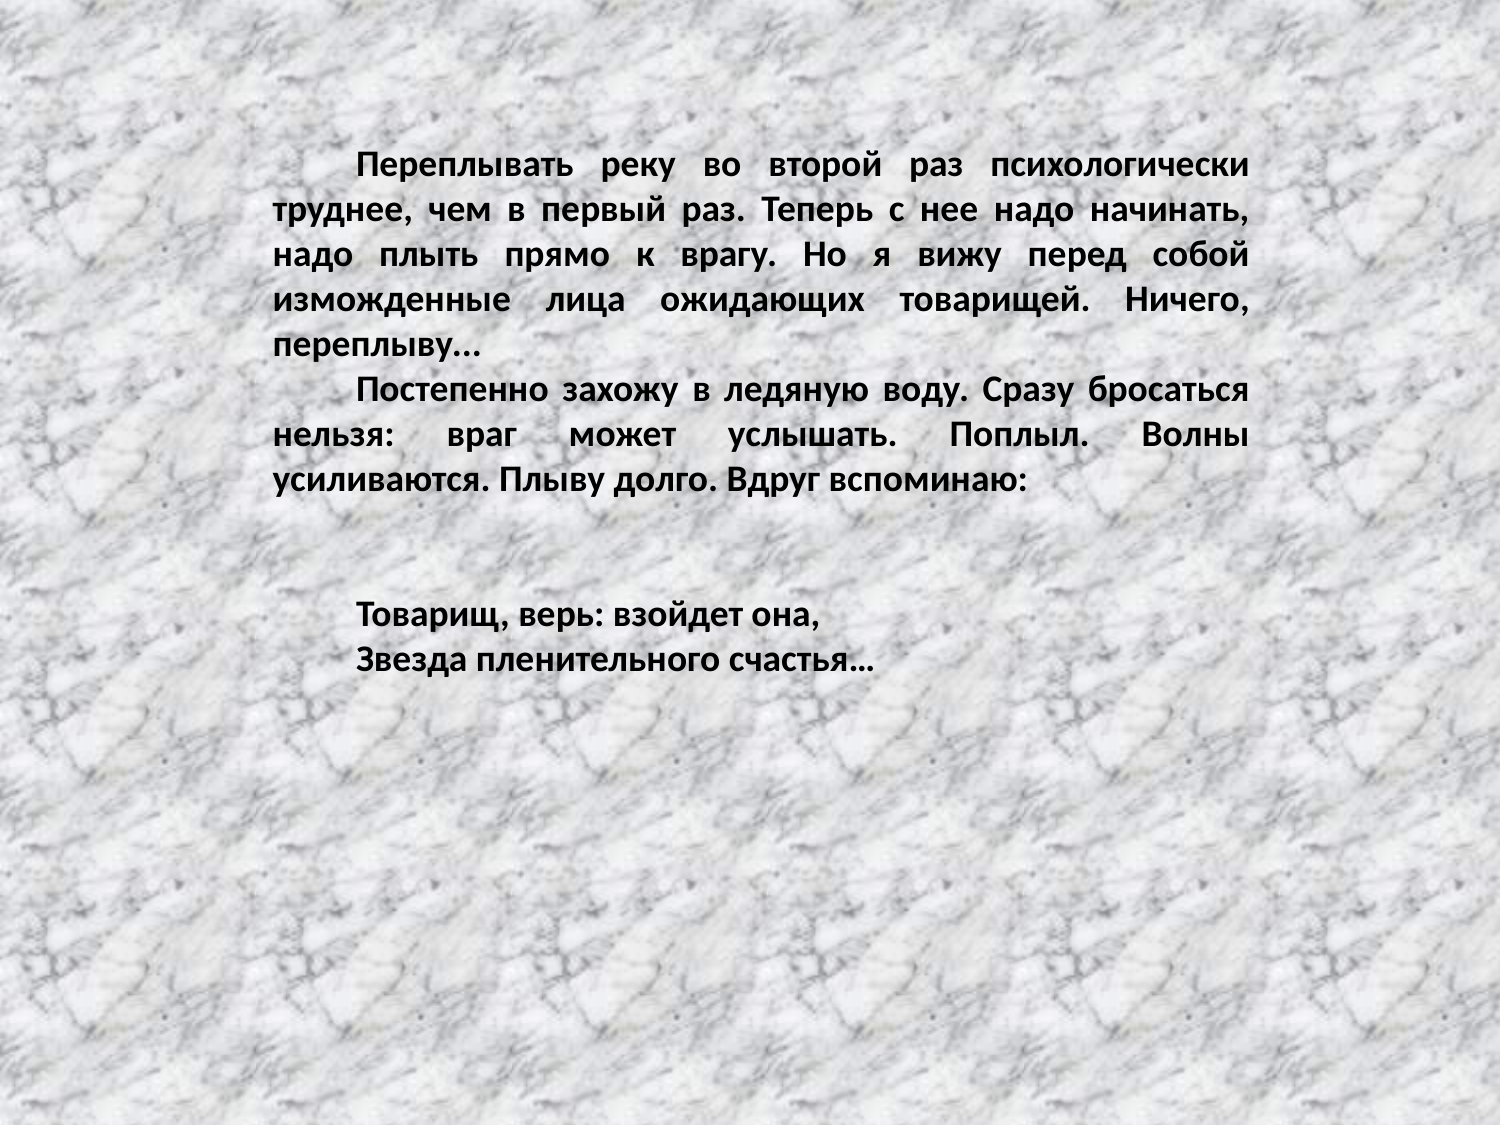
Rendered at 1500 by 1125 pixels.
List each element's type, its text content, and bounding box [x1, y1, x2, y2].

picture [0, 0, 1500, 1125]
text_box Переплывать реку во второй раз психологически труднее, чем в первый раз. Теперь с нее надо начинать, надо плыть прямо к врагу. Но я вижу перед собой изможденные лица ожидающих товарищей. Ничего, переплыву... Постепенно захожу в ледяную воду. Сразу бросаться нельзя: враг может услышать. Поплыл. Волны усиливаются. Плыву долго. Вдруг вспоминаю: Товарищ, верь: взойдет она, Звезда пленительного счастья… [257, 131, 1266, 687]
